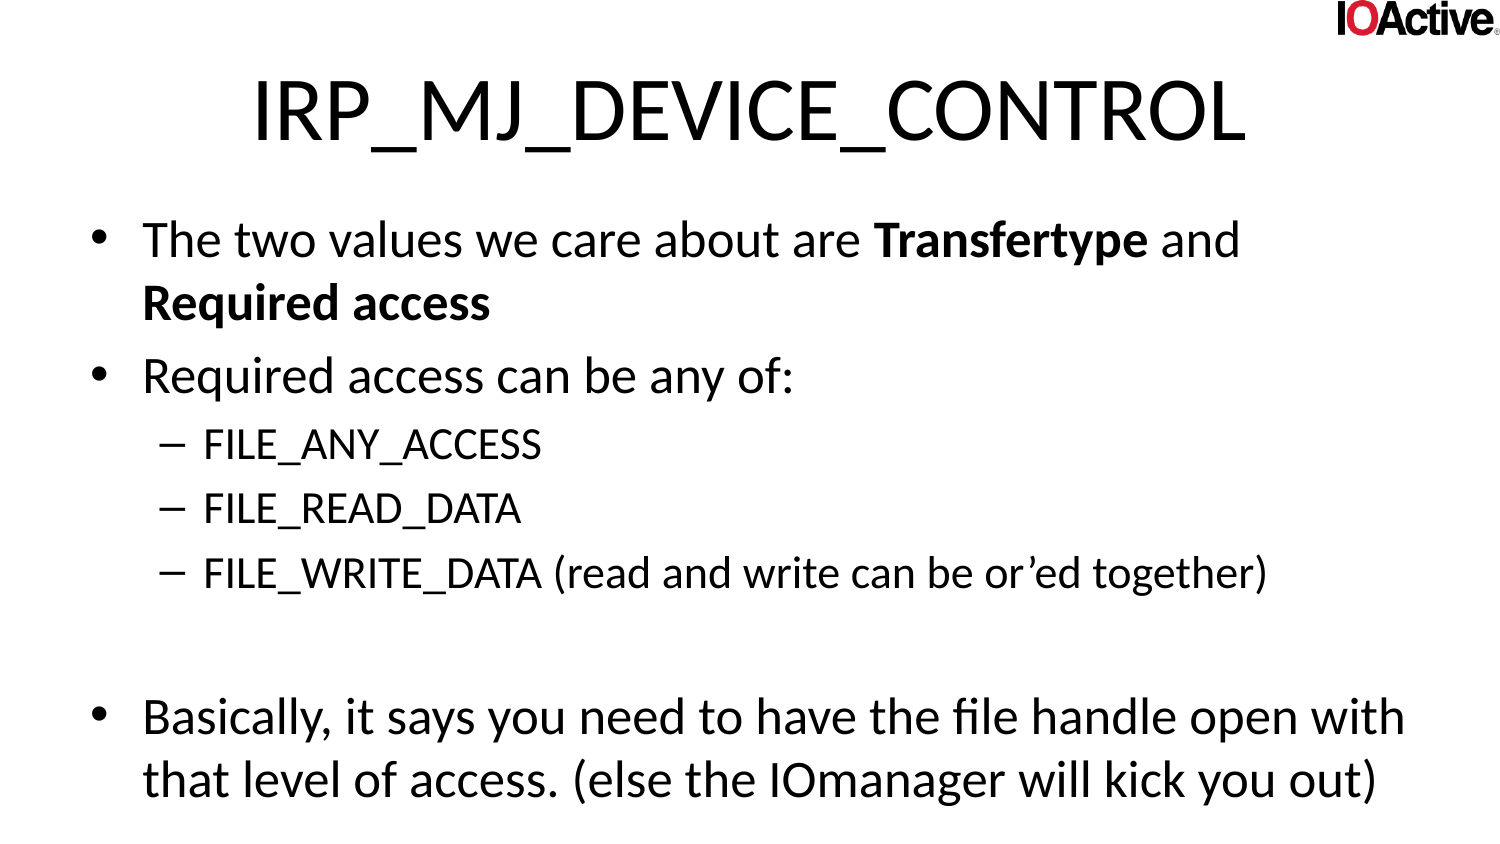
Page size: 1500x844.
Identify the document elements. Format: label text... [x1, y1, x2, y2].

list The two values we care about are Transfertype and Required access Required access can be any of: FILE_ANY_ACCESS FILE_READ_DATA FILE_WRITE_DATA (read and write can be or’ed together) Basically, it says you need to have the file handle open with that level of access. (else the IOmanager will kick you out) [75, 196, 1425, 835]
title IRP_MJ_DEVICE_CONTROL [75, 33, 1425, 175]
picture [1337, 0, 1500, 36]
